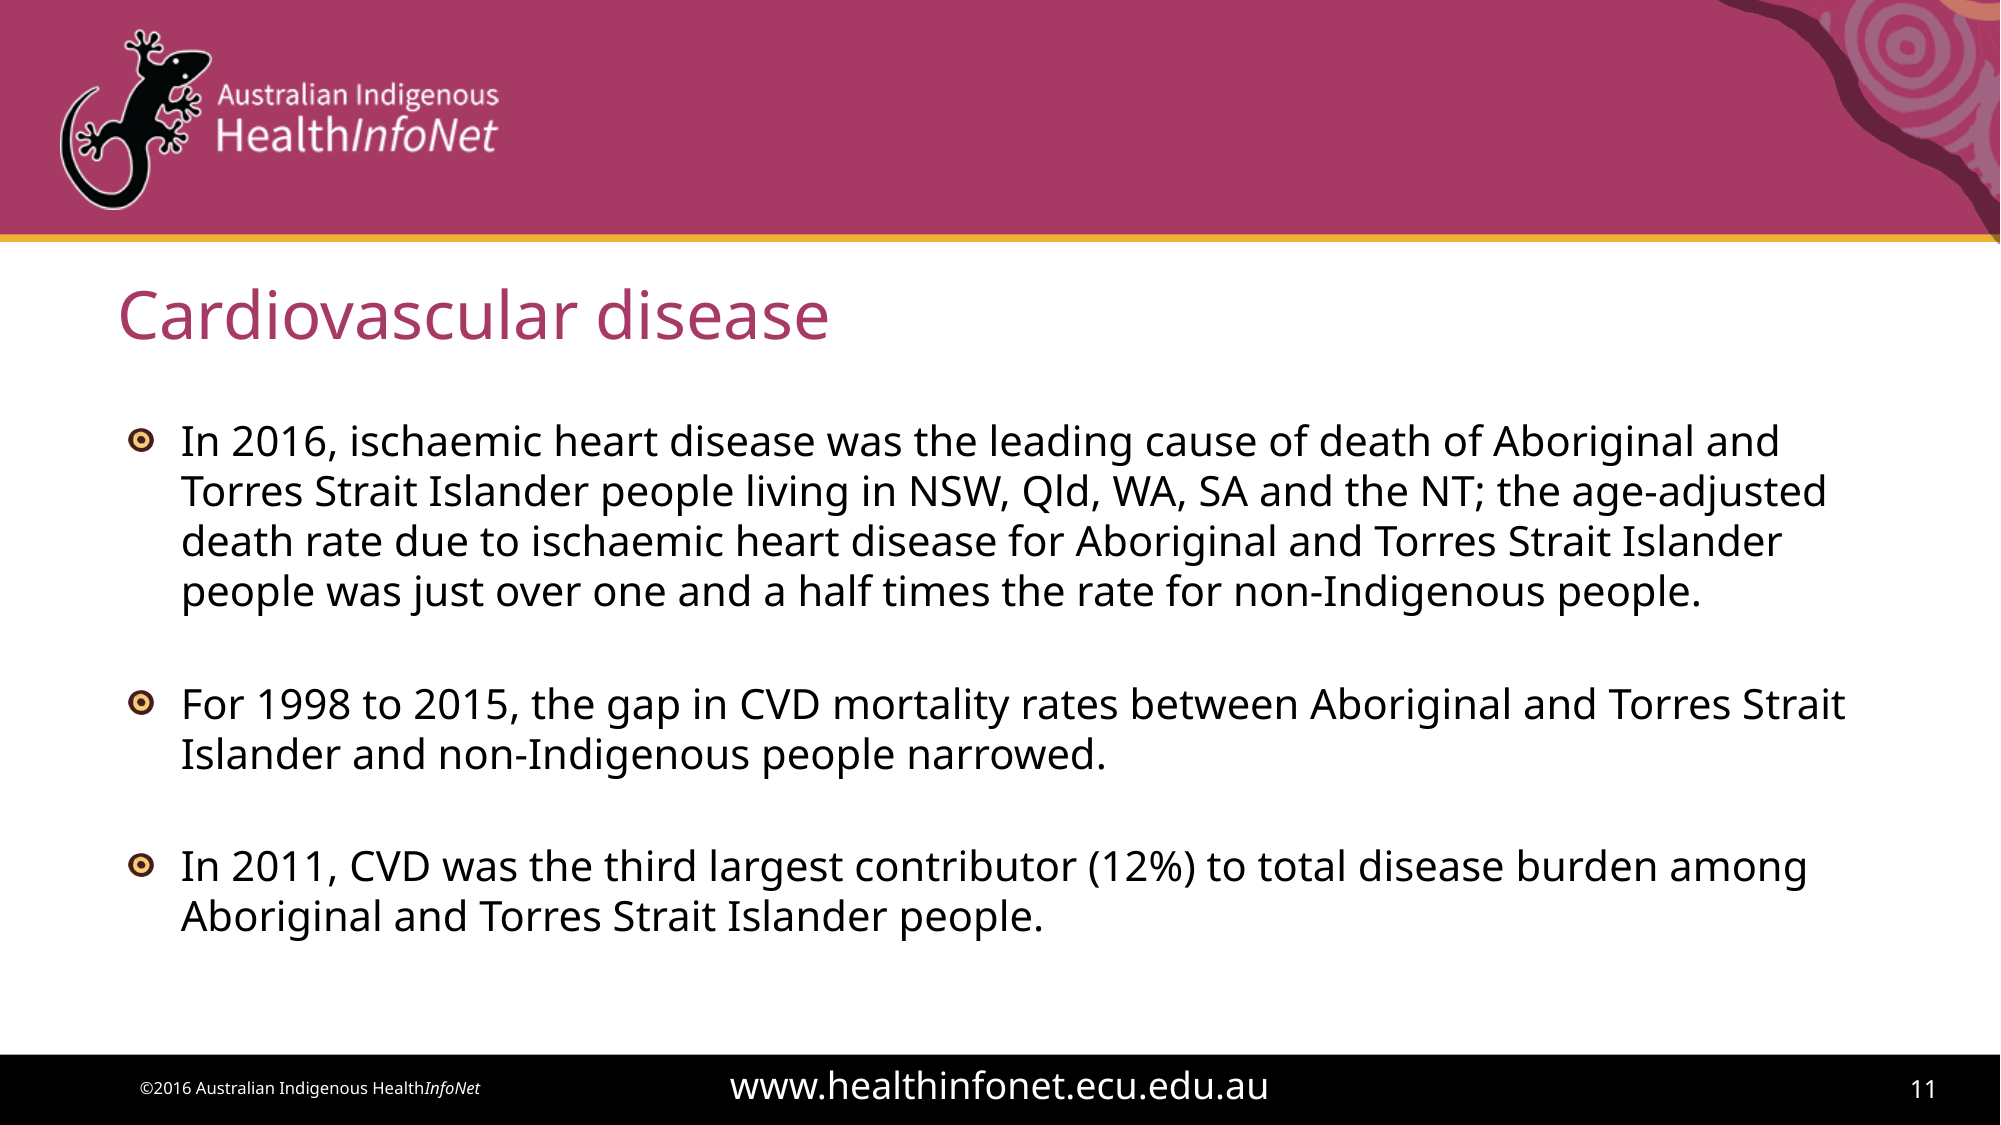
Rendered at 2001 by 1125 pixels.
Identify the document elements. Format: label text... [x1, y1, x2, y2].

picture [1673, 0, 2000, 279]
picture [128, 428, 154, 452]
list In 2016, ischaemic heart disease was the leading cause of death of Aboriginal and Torres Strait Islander people living in NSW, Qld, WA, SA and the NT; the age-adjusted death rate due to ischaemic heart disease for Aboriginal and Torres Strait Islander people was just over one and a half times the rate for non-Indigenous people. For 1998 to 2015, the gap in CVD mortality rates between Aboriginal and Torres Strait Islander and non-Indigenous people narrowed. In 2011, CVD was the third largest contributor (12%) to total disease burden among Aboriginal and Torres Strait Islander people. [99, 399, 1901, 1051]
picture [128, 853, 154, 877]
picture [128, 690, 154, 715]
title Cardiovascular disease [102, 249, 1900, 375]
picture [60, 29, 499, 210]
